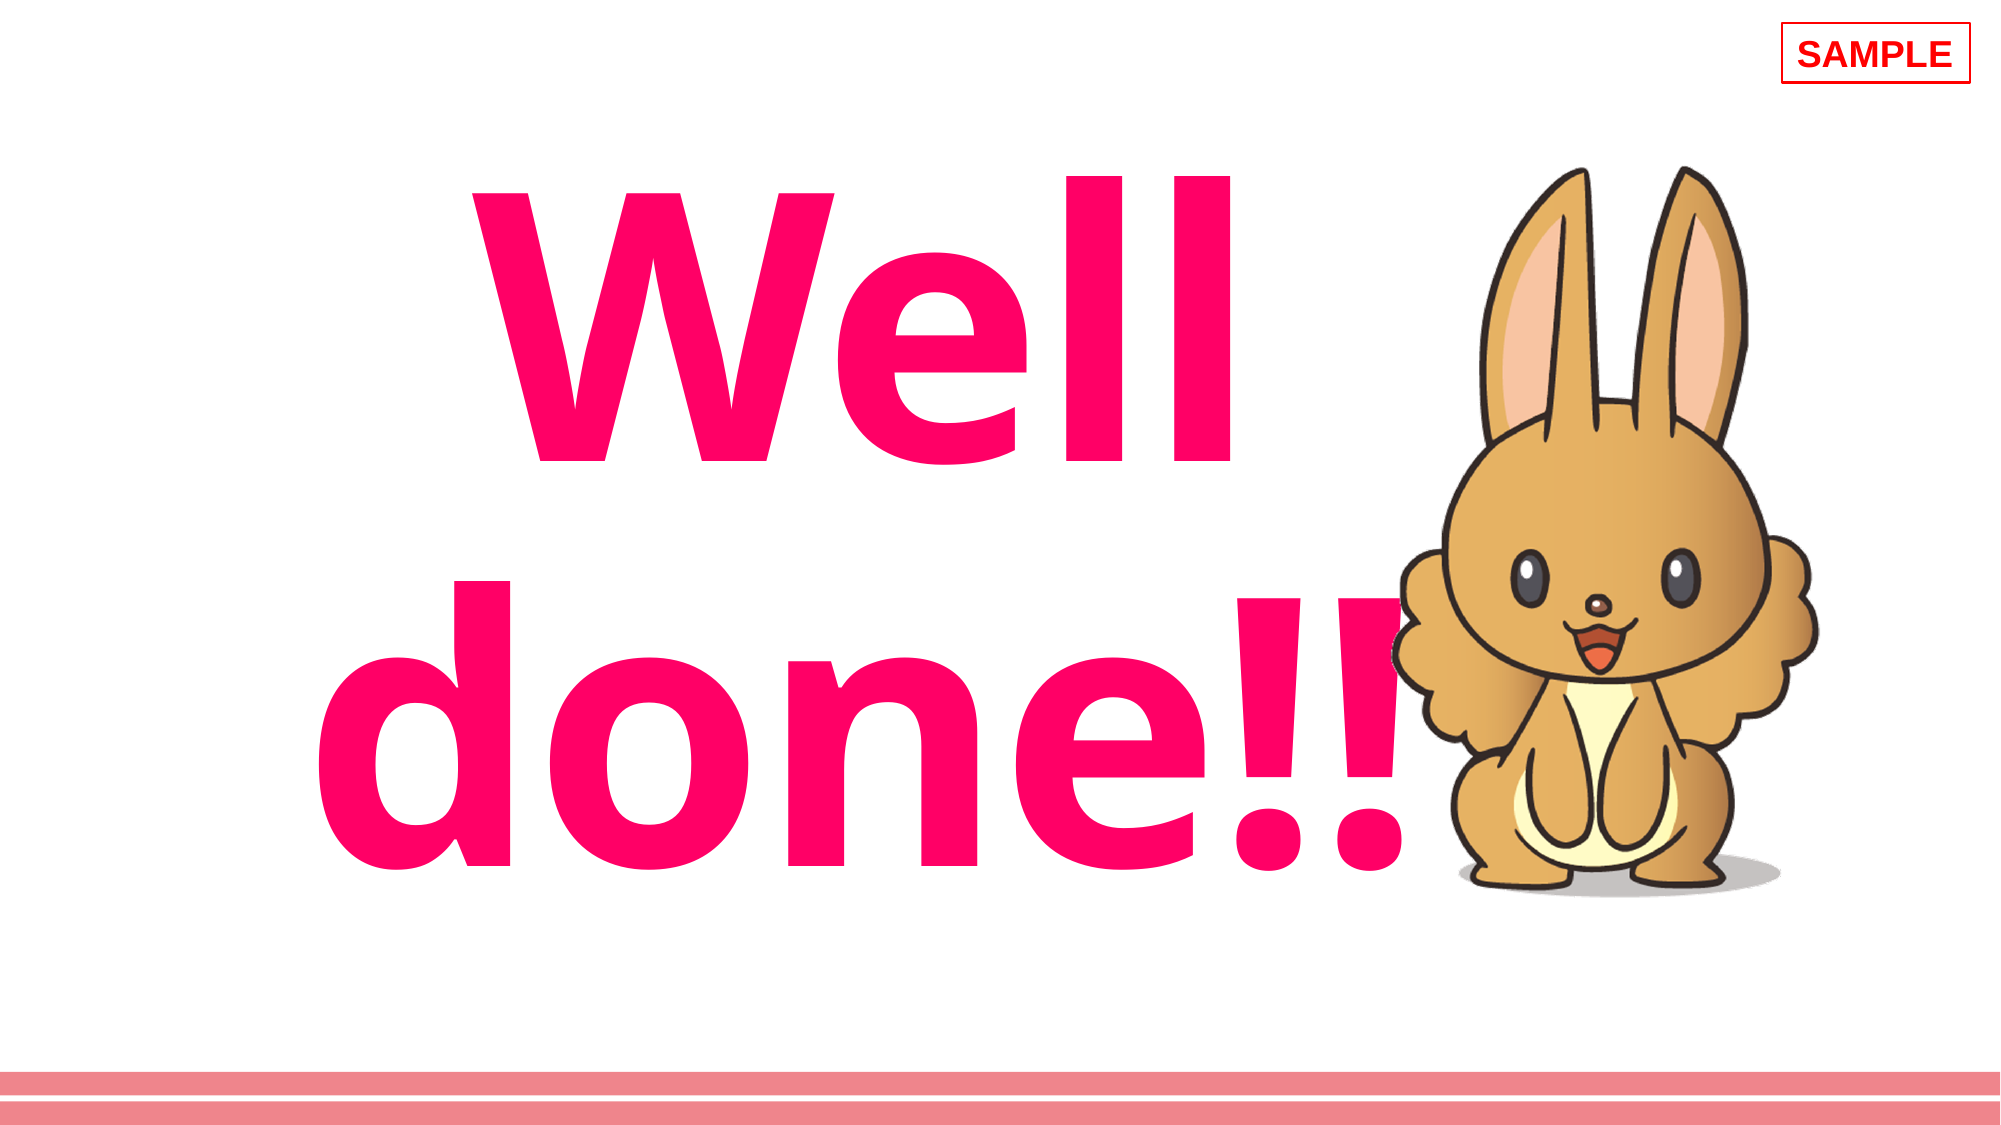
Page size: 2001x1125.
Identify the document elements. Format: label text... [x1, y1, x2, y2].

picture [1377, 145, 1834, 914]
text_box SAMPLE [1782, 22, 1971, 83]
